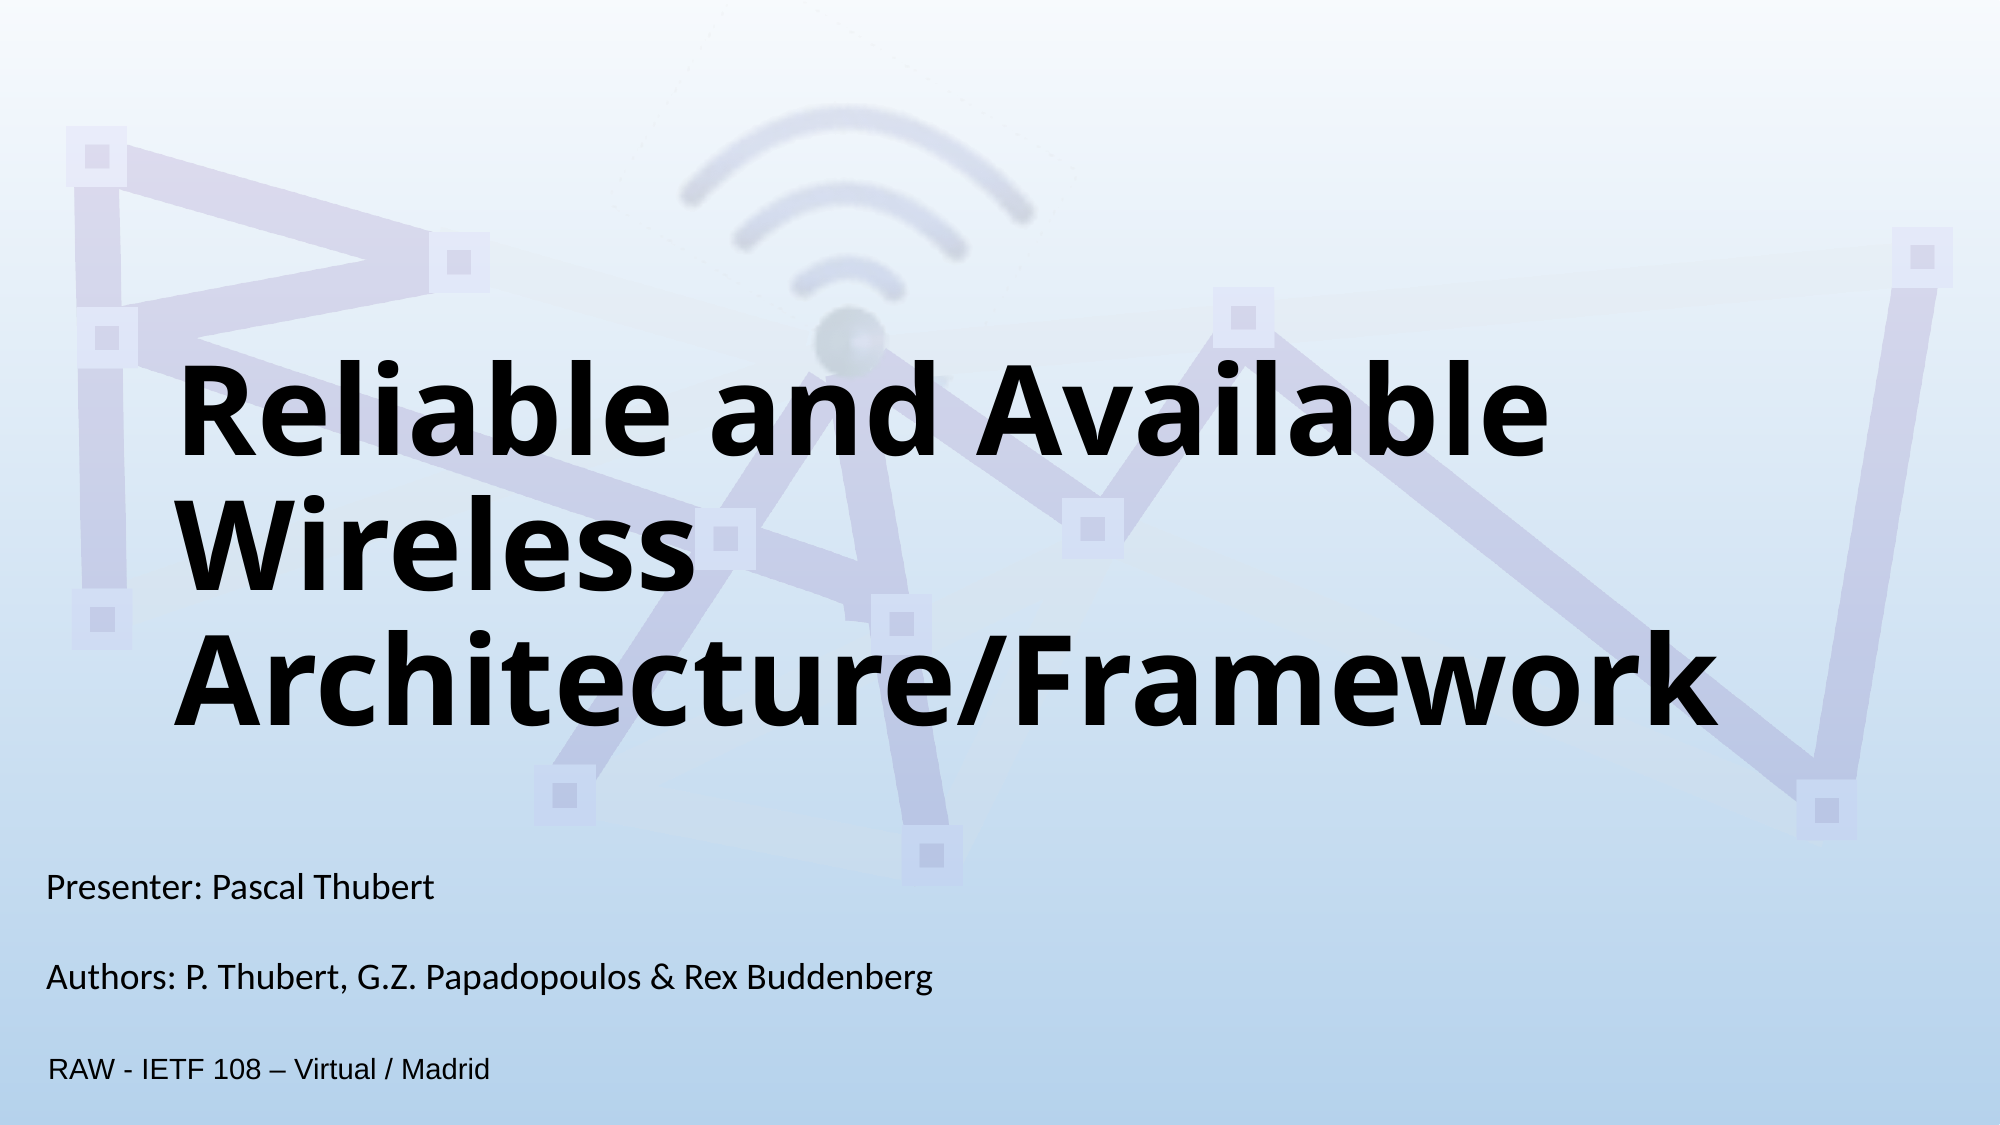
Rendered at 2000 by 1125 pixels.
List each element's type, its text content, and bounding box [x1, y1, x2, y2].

picture [0, 0, 2000, 976]
text_box Presenter: Pascal Thubert Authors: P. Thubert, G.Z. Papadopoulos & Rex Buddenberg [31, 976, 957, 1004]
